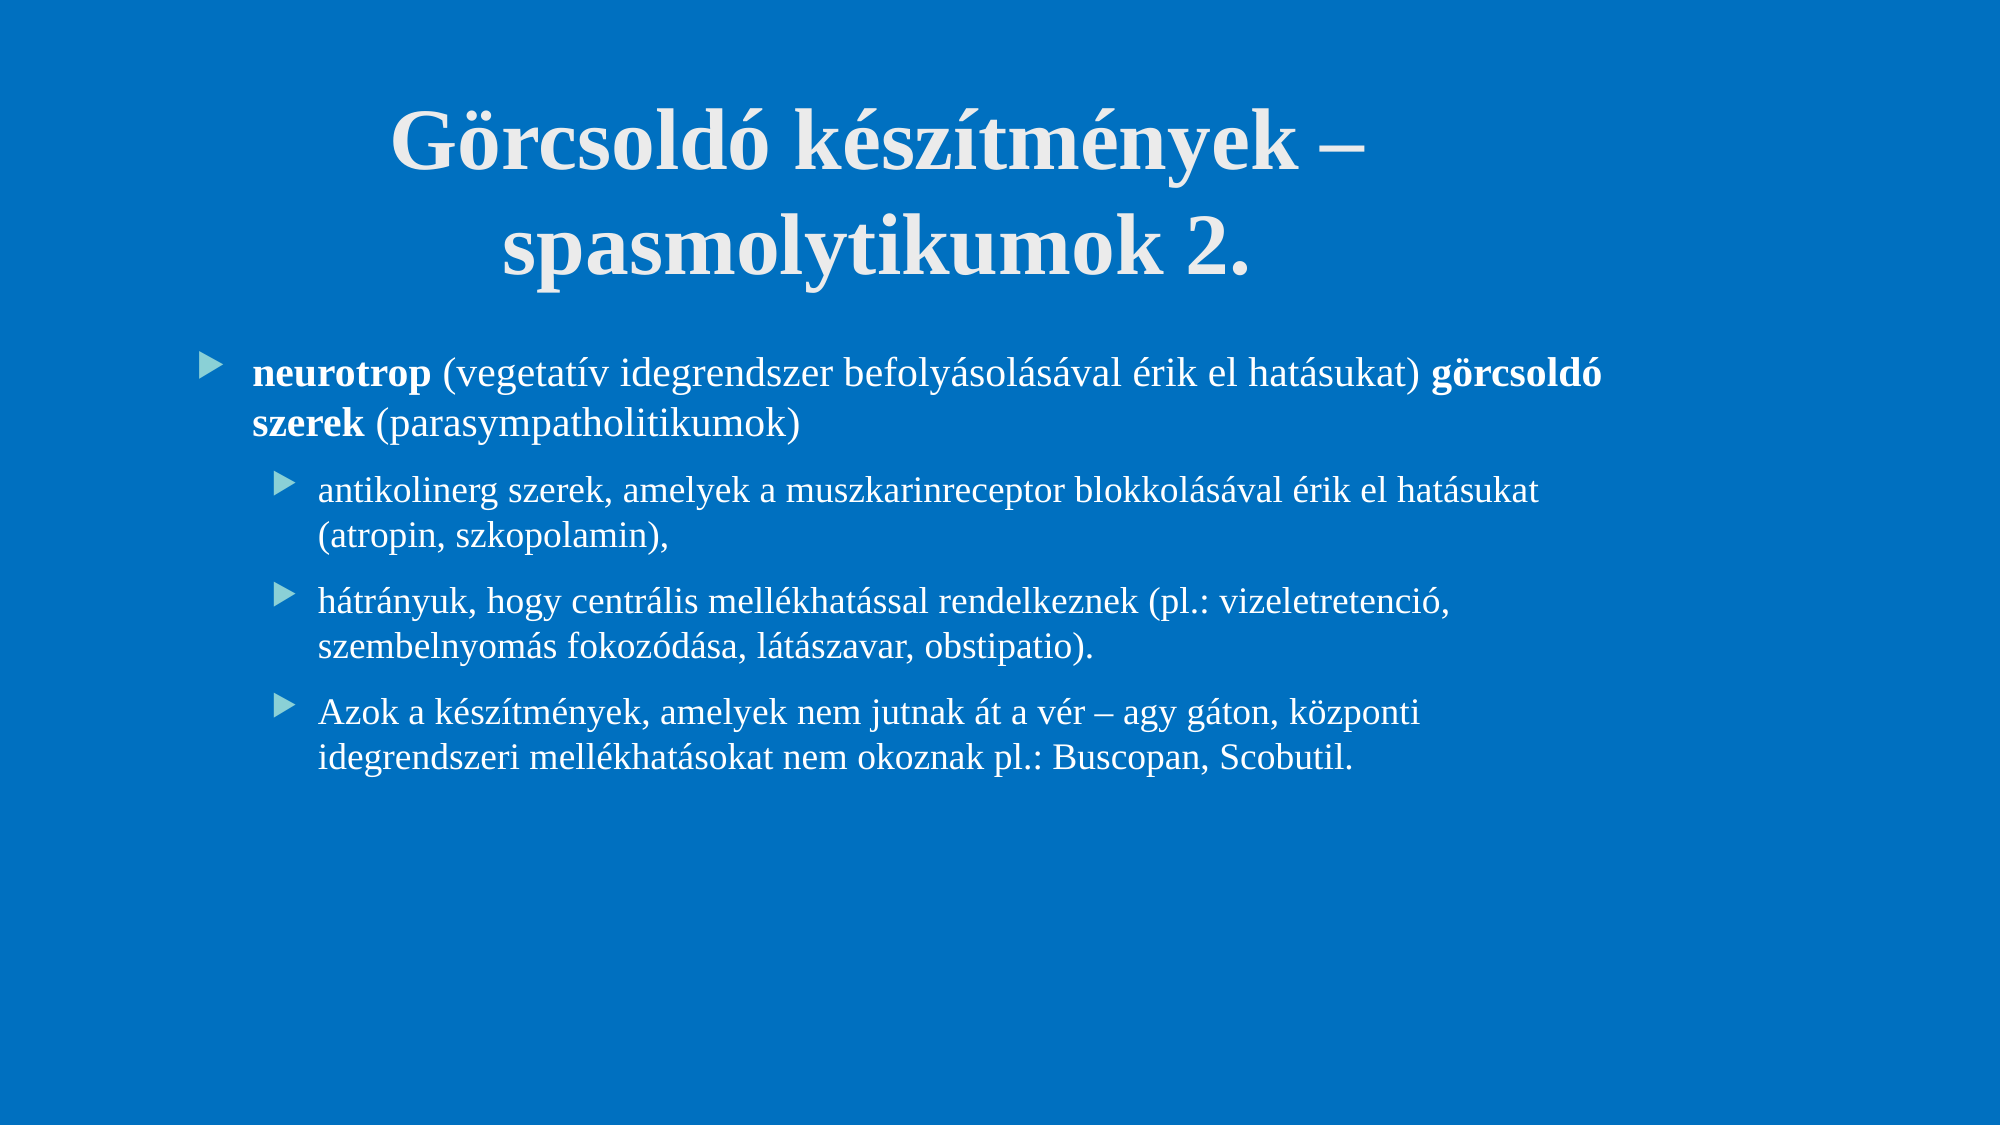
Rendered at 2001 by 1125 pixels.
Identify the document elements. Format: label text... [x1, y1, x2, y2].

title Görcsoldó készítmények – spasmolytikumok 2. [106, 74, 1649, 304]
list neurotrop (vegetatív idegrendszer befolyásolásával érik el hatásukat) görcsoldó szerek (parasympatholitikumok) antikolinerg szerek, amelyek a muszkarinreceptor blokkolásával érik el hatásukat (atropin, szkopolamin), hátrányuk, hogy centrális mellékhatással rendelkeznek (pl.: vizeletretenció, szembelnyomás fokozódása, látászavar, obstipatio). Azok a készítmények, amelyek nem jutnak át a vér – agy gáton, központi idegrendszeri mellékhatásokat nem okoznak pl.: Buscopan, Scobutil. [181, 336, 1649, 1025]
